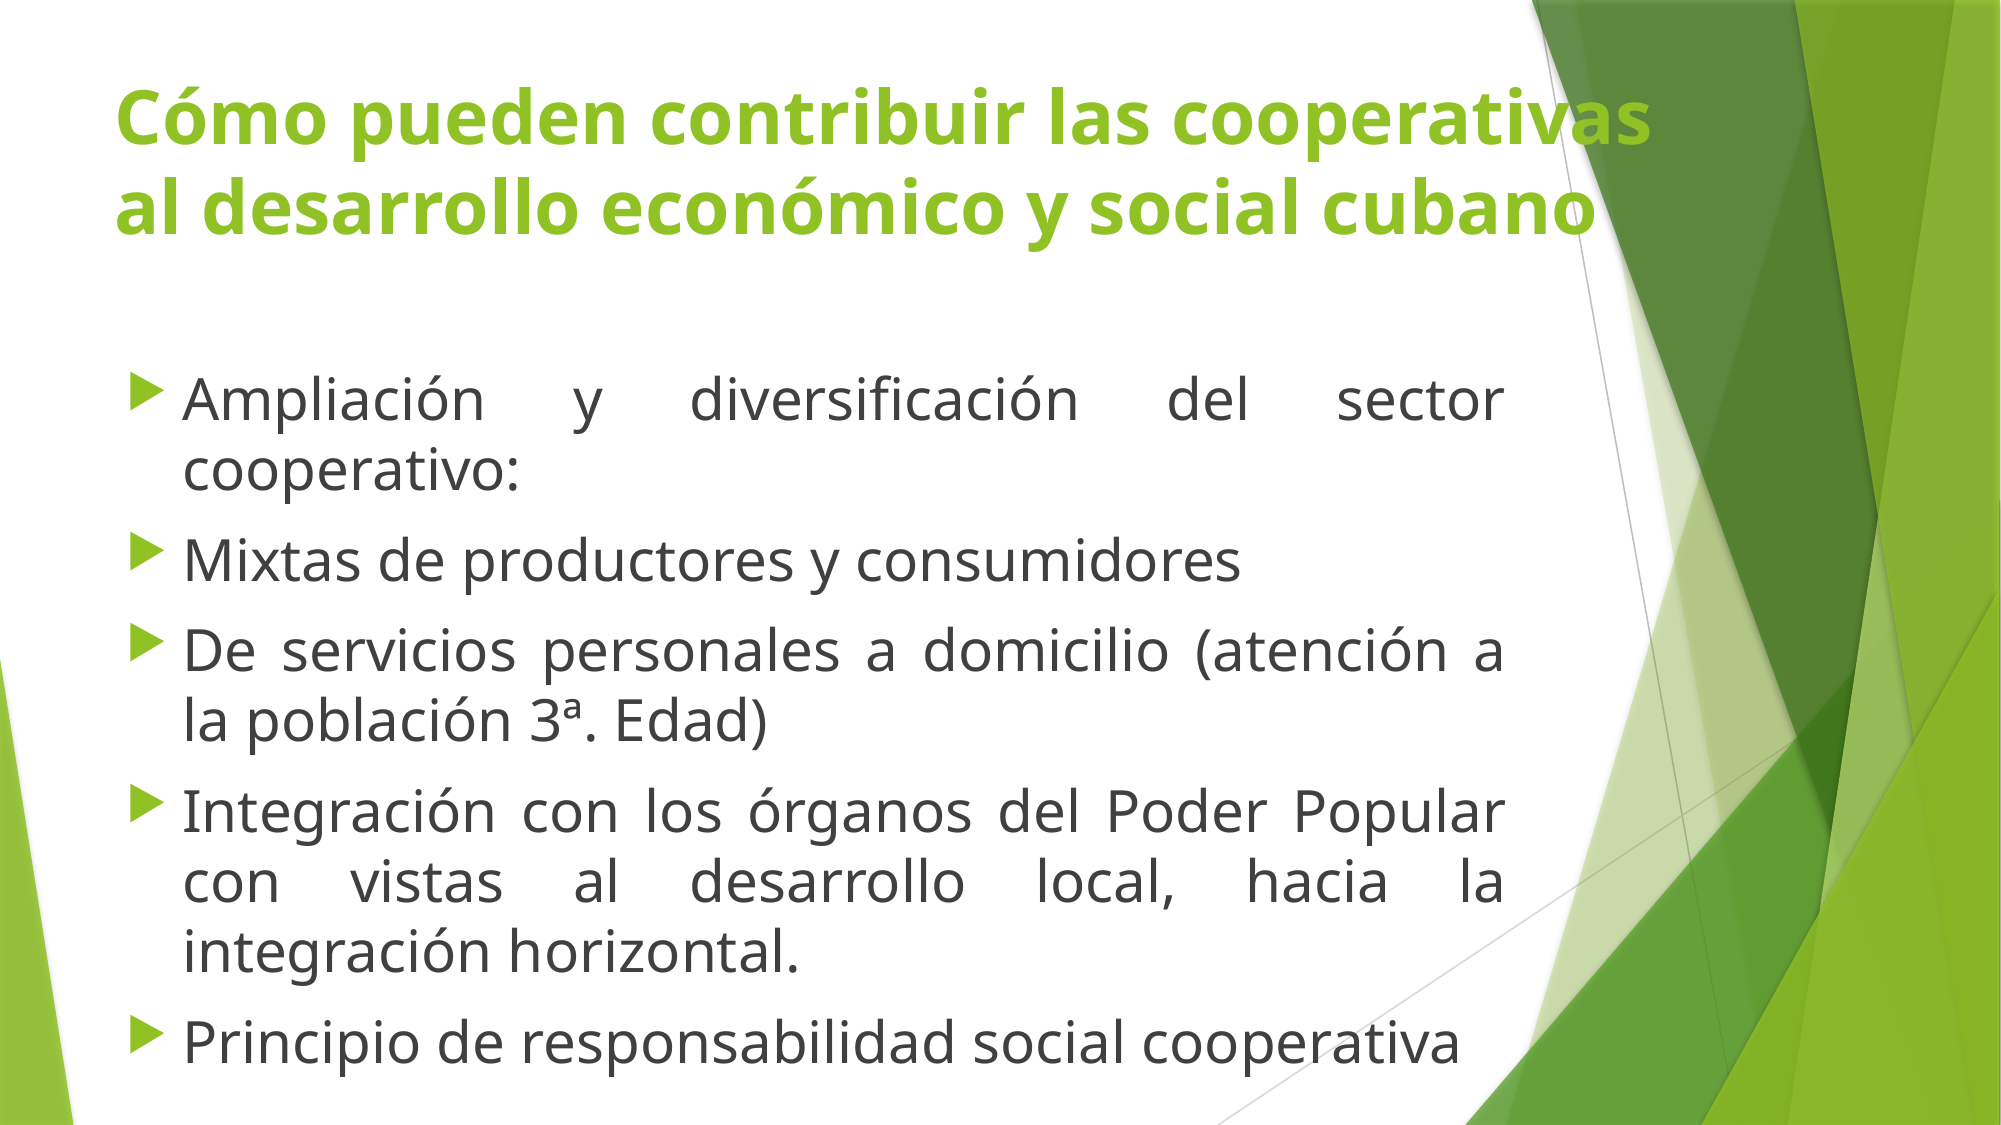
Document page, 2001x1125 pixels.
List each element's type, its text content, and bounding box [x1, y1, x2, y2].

title Cómo pueden contribuir las cooperativas al desarrollo económico y social cubano [99, 62, 1825, 280]
list Ampliación y diversificación del sector cooperativo: Mixtas de productores y consumidores De servicios personales a domicilio (atención a la población 3ª. Edad) Integración con los órganos del Poder Popular con vistas al desarrollo local, hacia la integración horizontal. Principio de responsabilidad social cooperativa [111, 354, 1522, 992]
